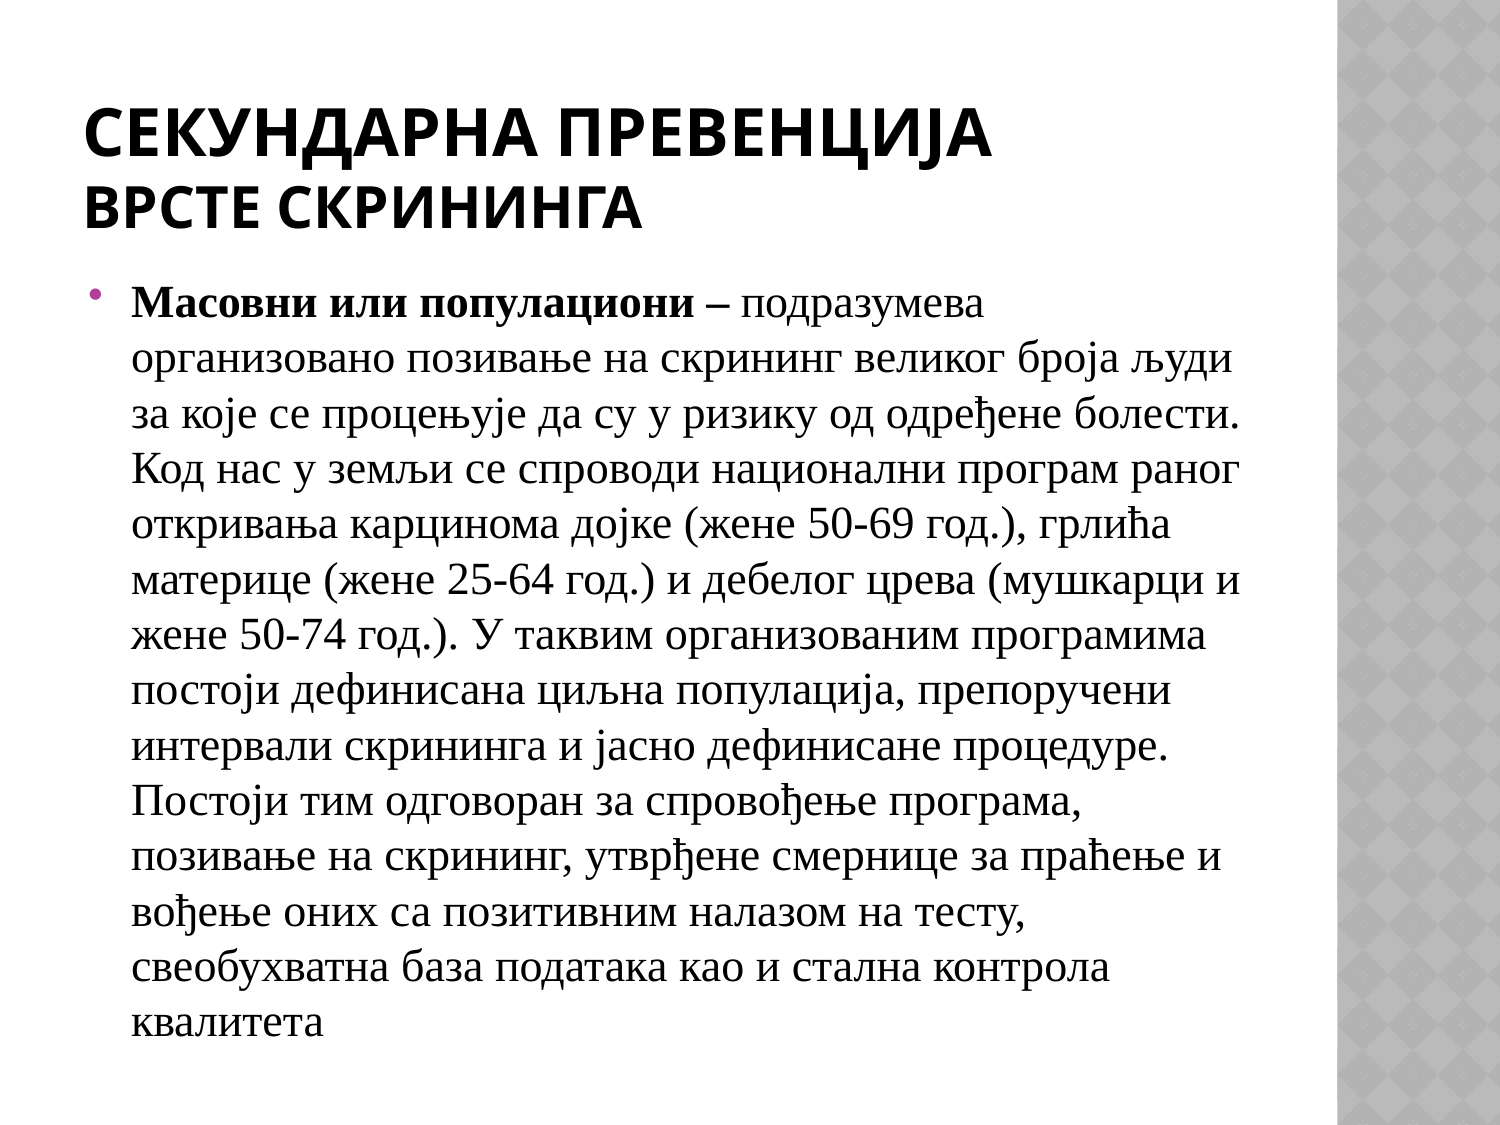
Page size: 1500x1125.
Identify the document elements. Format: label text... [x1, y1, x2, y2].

list Масовни или популациони – подразумева организовано позивање на скрининг великог броја људи за које се процењује да су у ризику од одређене болести. Код нас у земљи се спроводи национални програм раног откривања карцинома дојке (жене 50-69 год.), грлића материце (жене 25-64 год.) и дебелог црева (мушкарци и жене 50-74 год.). У таквим организованим програмима постоји дефинисана циљна популација, препоручени интервали скрининга и јасно дефинисане процедуре. Постоји тим одговоран за спровођење програма, позивање на скрининг, утврђене смернице за праћење и вођење оних са позитивним налазом на тесту, свеобухватна база података као и стална контрола квалитета [75, 264, 1263, 1059]
title Секундарна превенција врсте скрининга [75, 52, 1263, 240]
